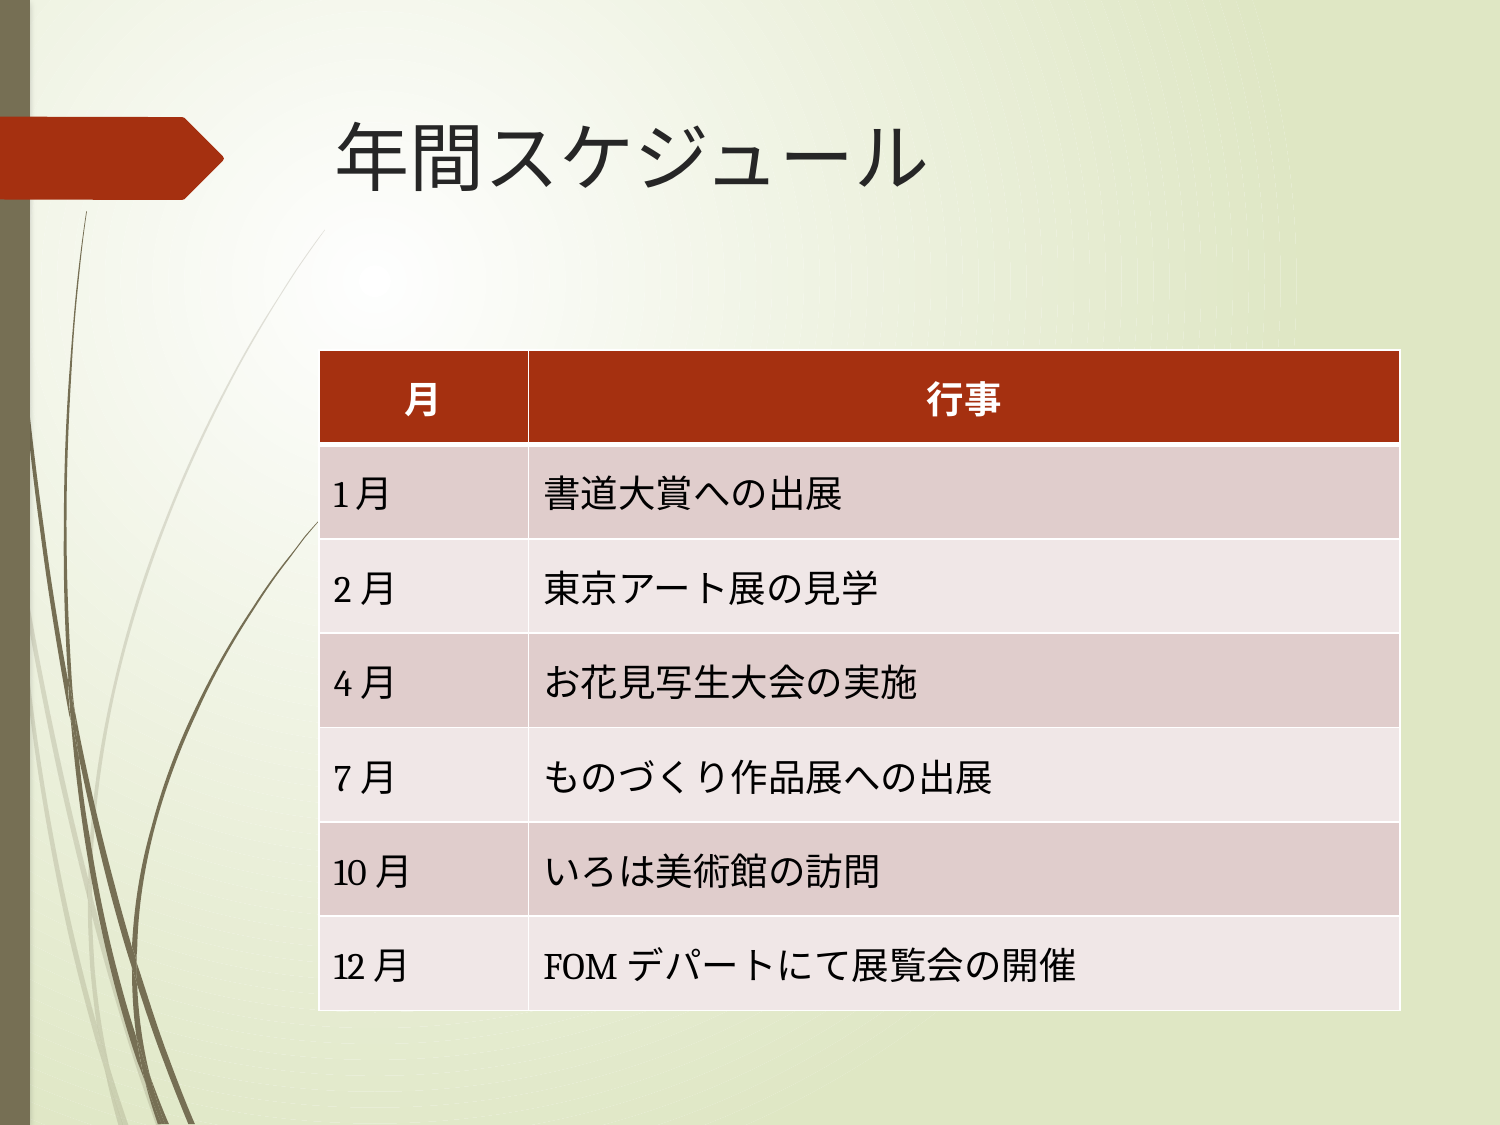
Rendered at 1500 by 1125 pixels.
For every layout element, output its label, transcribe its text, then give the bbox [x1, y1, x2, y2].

title 年間スケジュール [319, 102, 1400, 313]
table_cell 4月 [320, 634, 528, 727]
table_header 行事 [529, 351, 1399, 442]
table_cell 書道大賞への出展 [529, 447, 1399, 538]
table_cell 東京アート展の見学 [529, 540, 1399, 632]
table_header 月 [320, 351, 528, 442]
table_cell ものづくり作品展への出展 [529, 728, 1399, 821]
table_cell 1月 [320, 447, 528, 538]
table_cell FOMデパートにて展覧会の開催 [529, 917, 1399, 1010]
table_cell 12月 [320, 917, 528, 1010]
table_cell お花見写生大会の実施 [529, 634, 1399, 727]
table_cell 10月 [320, 823, 528, 915]
table_cell 2月 [320, 540, 528, 632]
table_cell いろは美術館の訪問 [529, 823, 1399, 915]
table_cell 7月 [320, 728, 528, 821]
